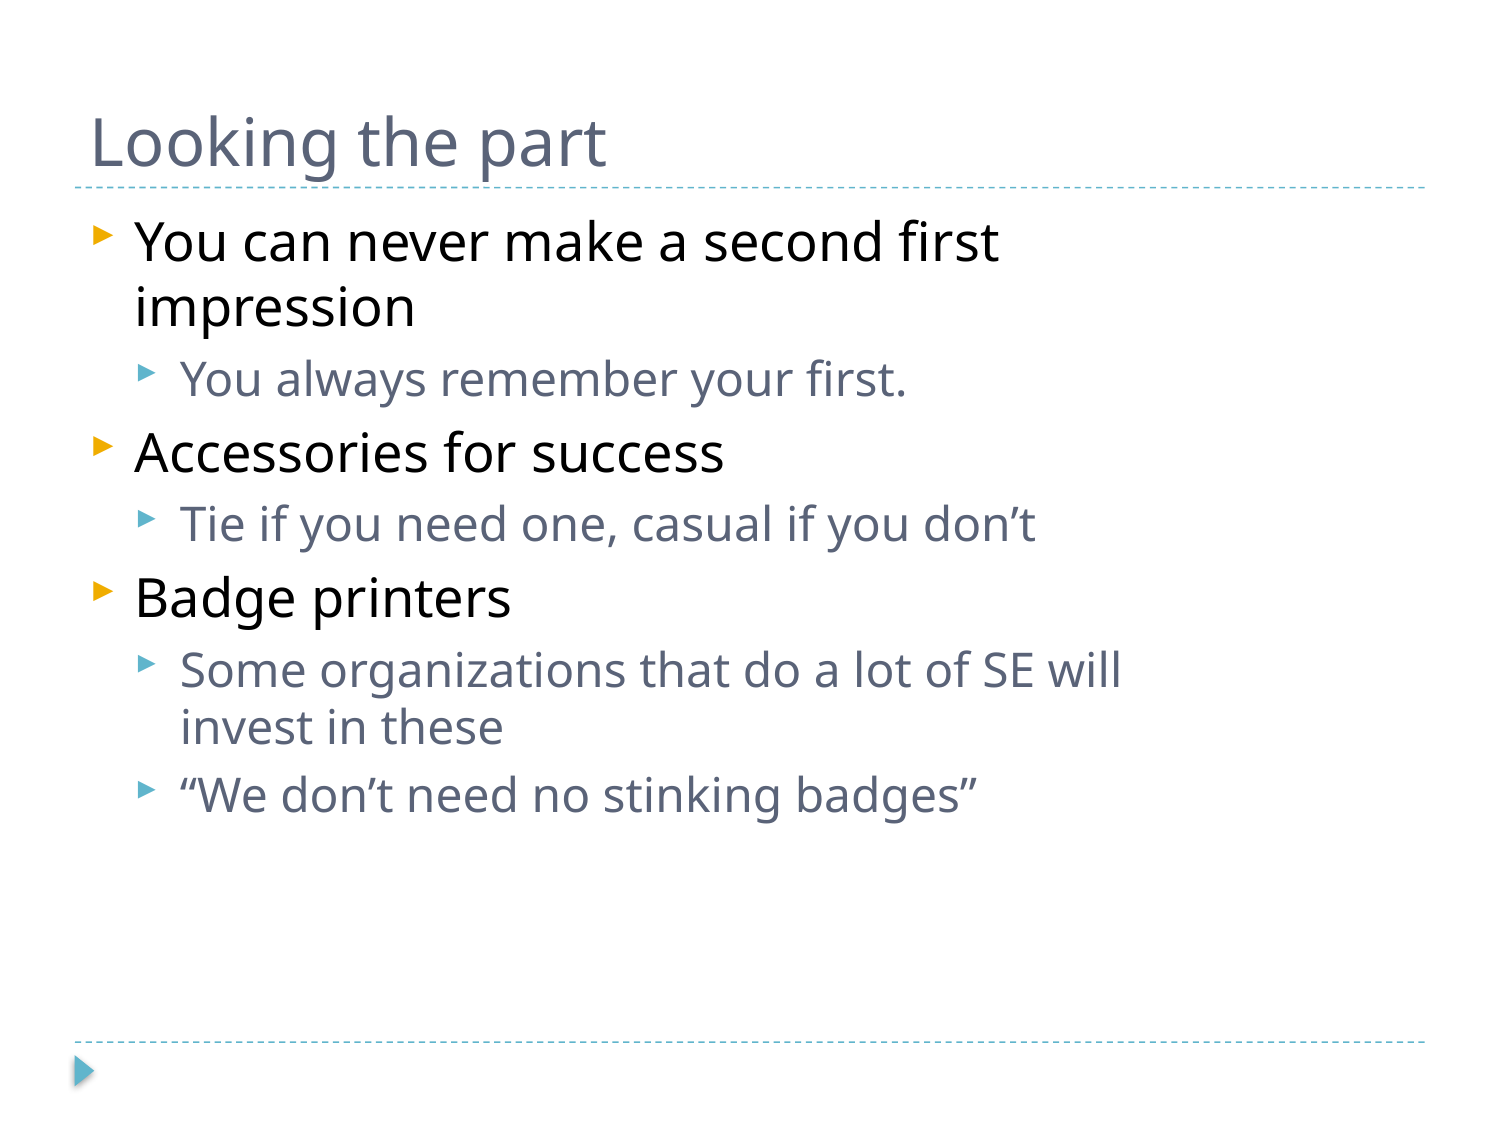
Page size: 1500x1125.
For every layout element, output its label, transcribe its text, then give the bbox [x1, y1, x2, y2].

title Looking the part [75, 24, 1425, 188]
list You can never make a second first impression You always remember your first. Accessories for success Tie if you need one, casual if you don’t Badge printers Some organizations that do a lot of SE will invest in these “We don’t need no stinking badges” [75, 200, 1150, 1010]
